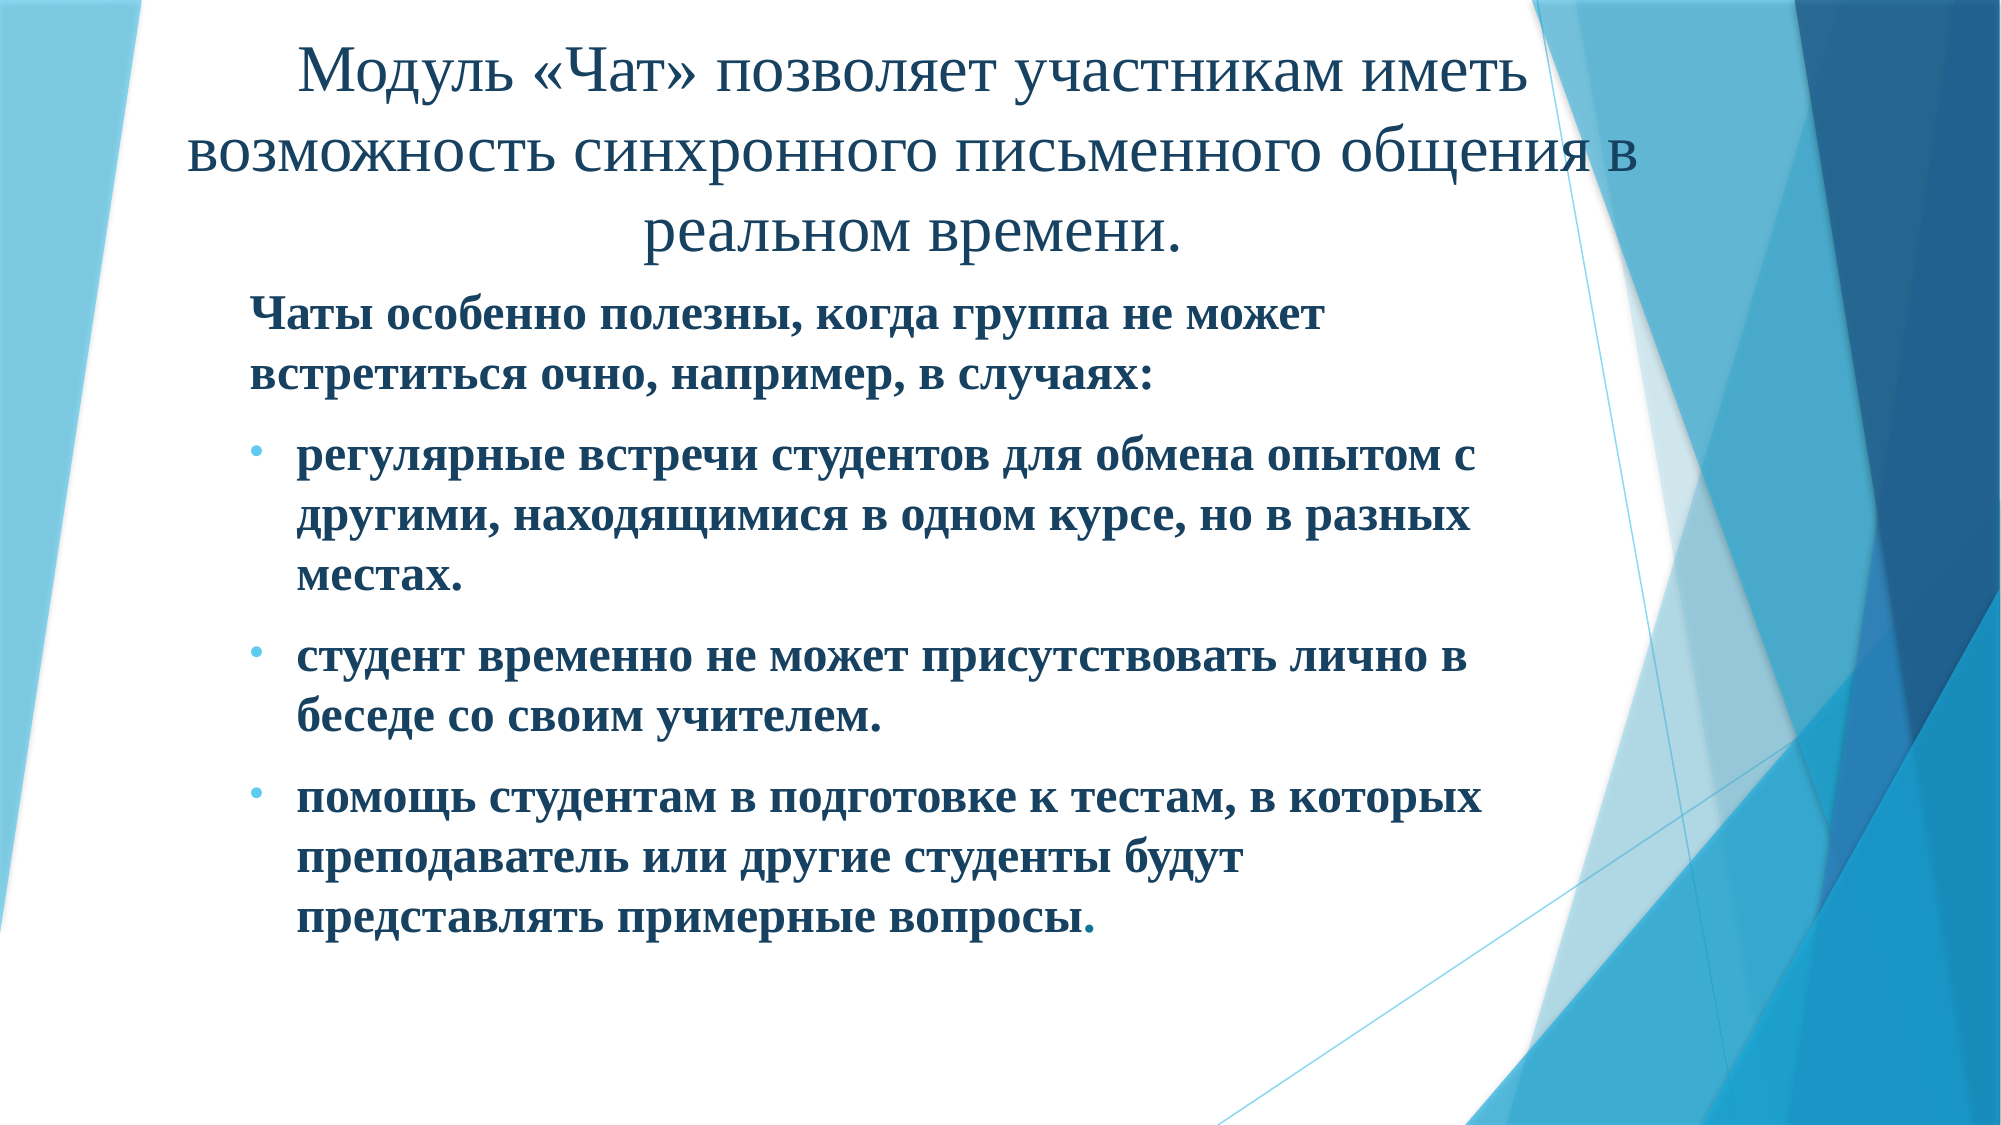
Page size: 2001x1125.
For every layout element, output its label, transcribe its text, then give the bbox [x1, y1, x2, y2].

title Модуль «Чат» позволяет участникам иметь возможность синхронного письменного общения в реальном времени. [113, 0, 1715, 273]
subtitle Чаты особенно полезны, когда группа не может встретиться очно, например, в случаях: регулярные встречи студентов для обмена опытом с другими, находящимися в одном курсе, но в разных местах. студент временно не может присутствовать лично в беседе со своим учителем. помощь студентам в подготовке к тестам, в которых преподаватель или другие студенты будут представлять примерные вопросы. [234, 272, 1509, 916]
